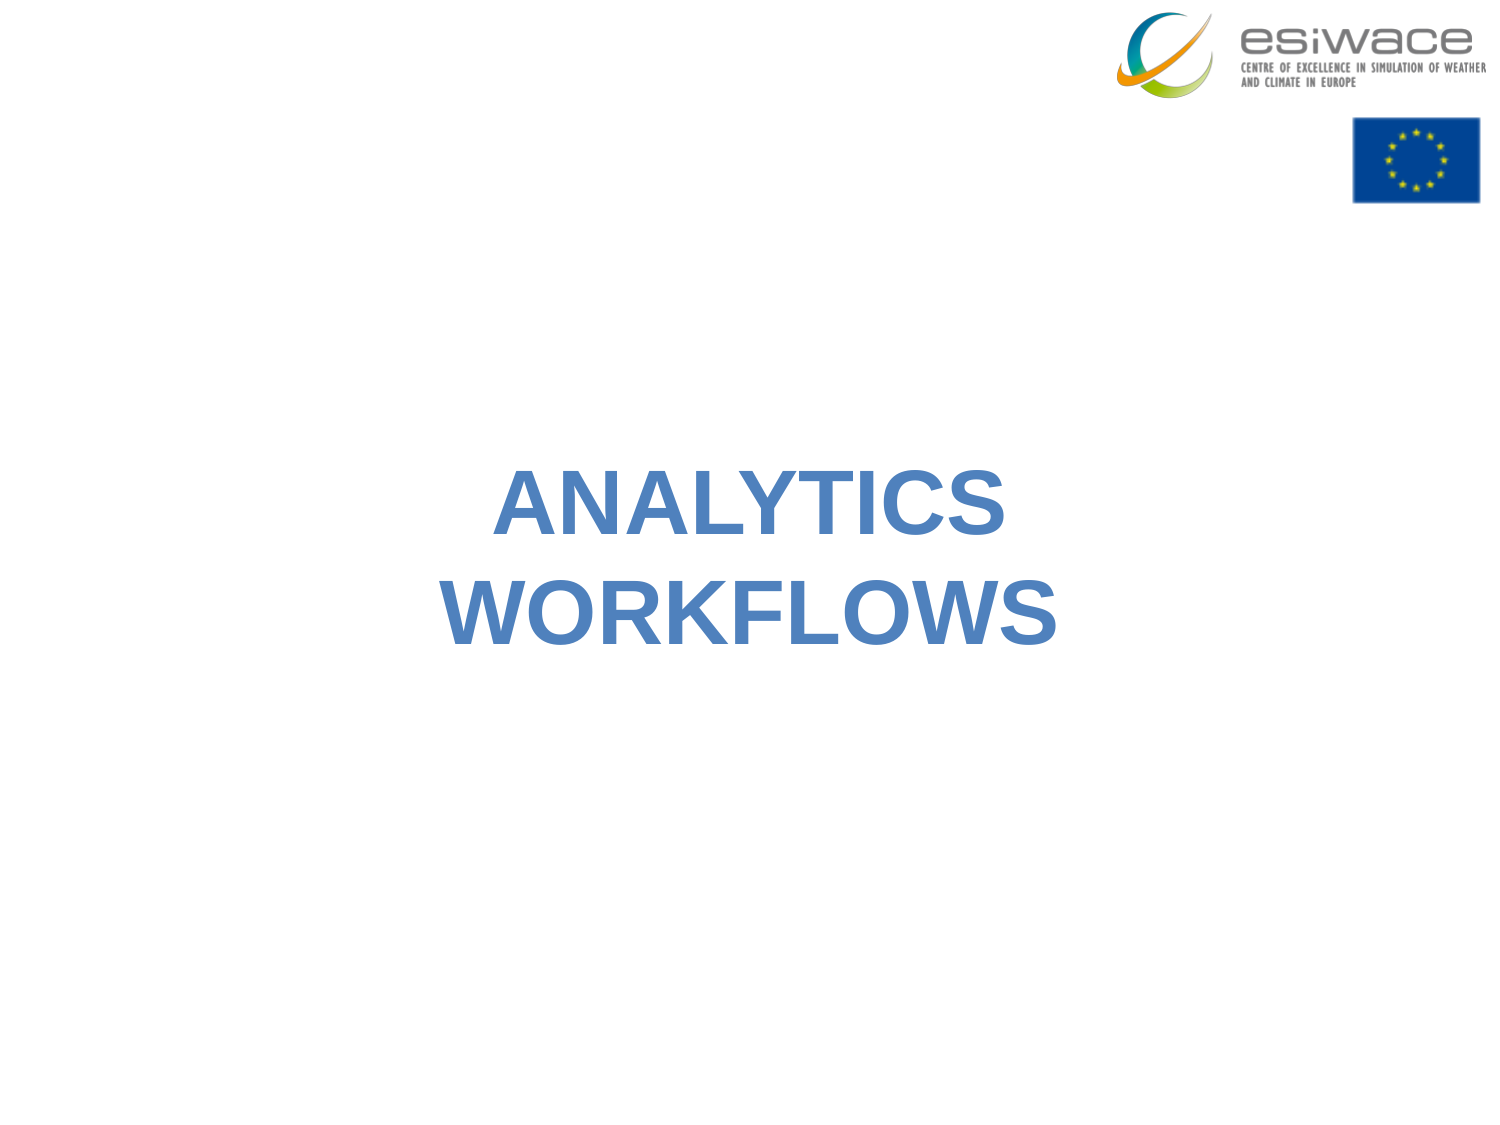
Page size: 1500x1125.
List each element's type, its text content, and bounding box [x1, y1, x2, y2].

picture [1111, 11, 1486, 101]
title ANALYTICS WORKFLOWS [29, 432, 1471, 674]
picture [1351, 116, 1483, 206]
